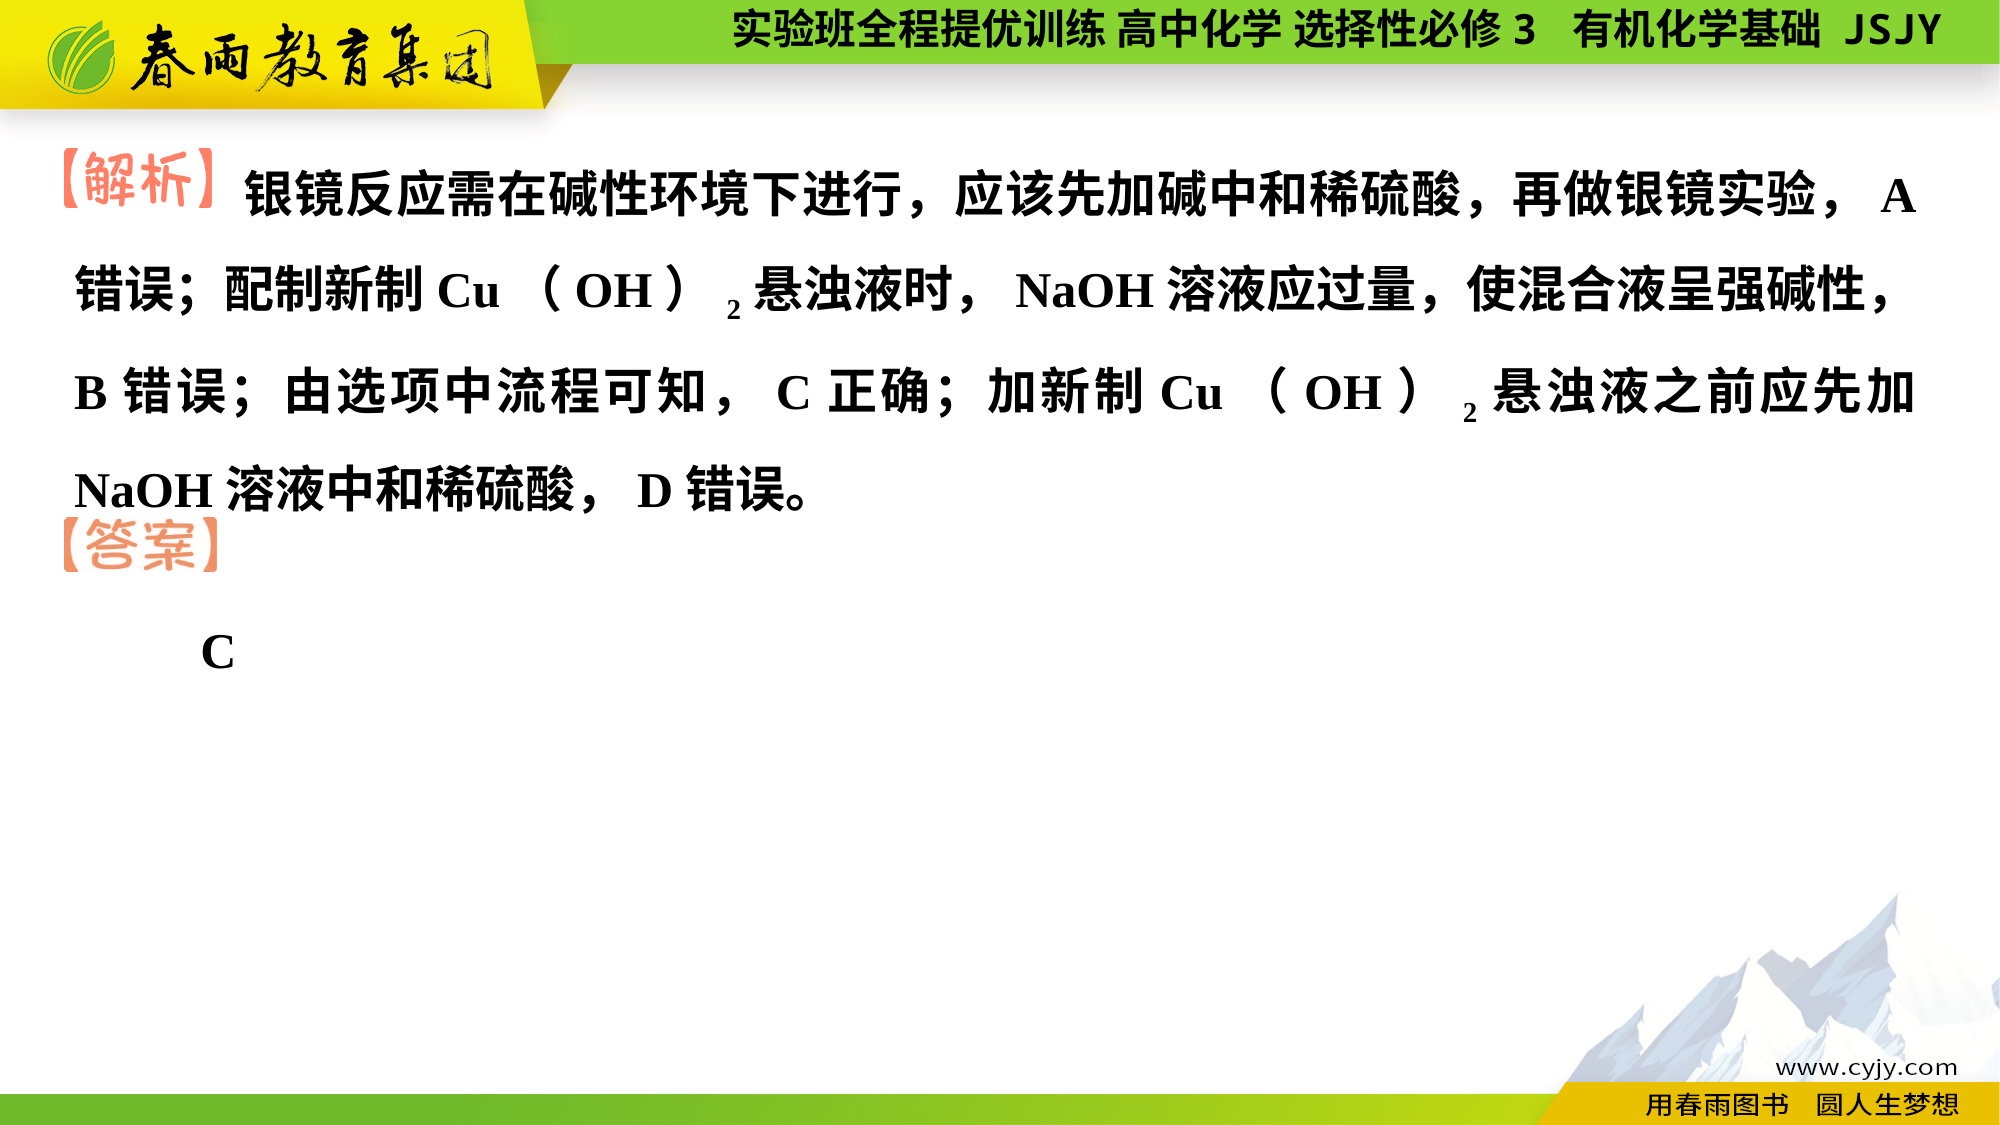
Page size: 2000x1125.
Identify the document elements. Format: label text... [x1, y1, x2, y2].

picture [0, 0, 2000, 1125]
text_box C [185, 491, 302, 597]
list 银镜反应需在碱性环境下进行，应该先加碱中和稀硫酸，再做银镜实验，A错误；配制新制Cu（OH）2悬浊液时，NaOH溶液应过量，使混合液呈强碱性，B错误；由选项中流程可知，C正确；加新制Cu（OH）2悬浊液之前应先加NaOH溶液中和稀硫酸，D错误。 [59, 125, 1944, 493]
